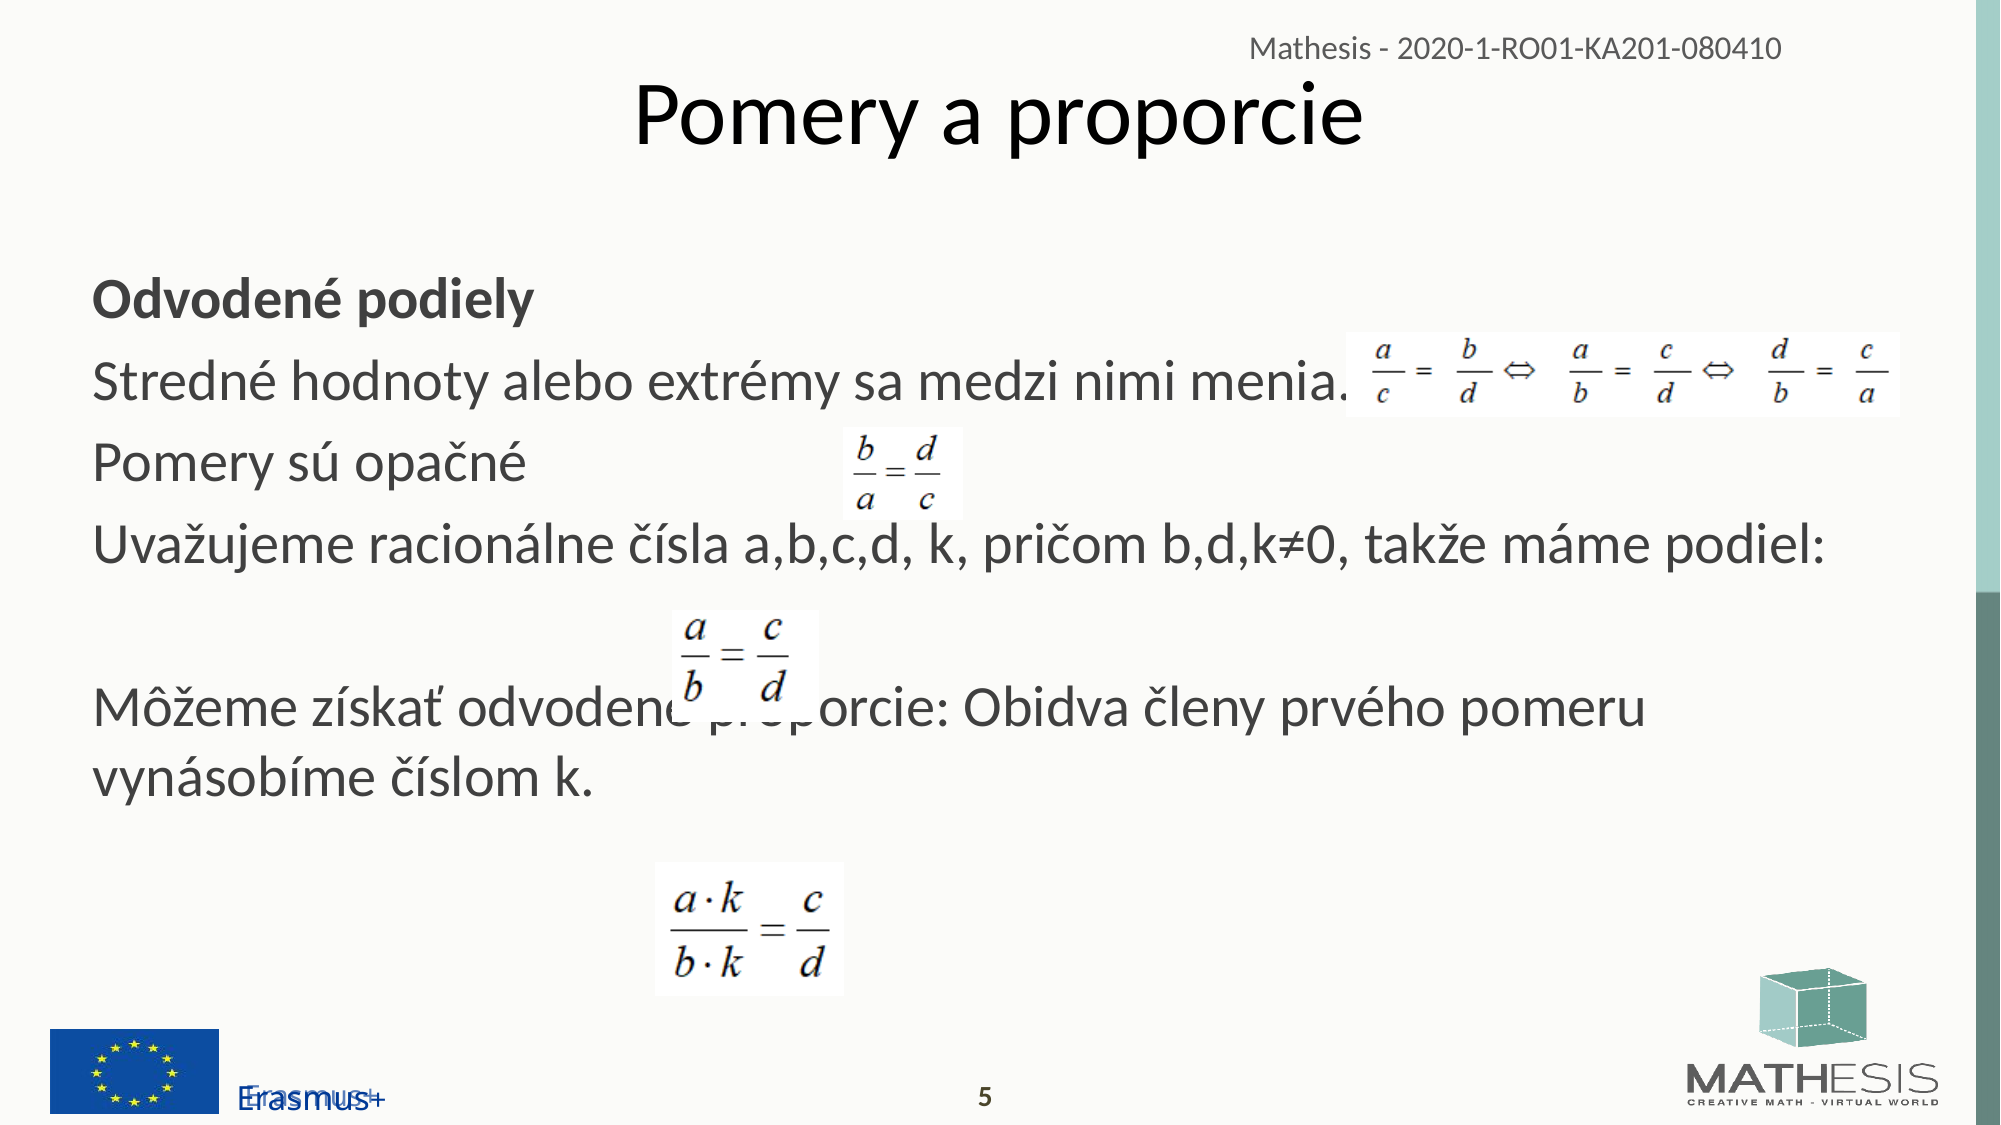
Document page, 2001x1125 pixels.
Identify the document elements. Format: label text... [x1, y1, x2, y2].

picture [50, 1029, 219, 1114]
picture [1346, 332, 1901, 418]
picture [655, 862, 844, 996]
picture [842, 427, 963, 521]
title Pomery a proporcie [99, 45, 1900, 233]
list Odvodené podiely Stredné hodnoty alebo extrémy sa medzi nimi menia. Pomery sú opačné Uvažujeme racionálne čísla a,b,c,d, k, pričom b,d,k≠0, takže máme podiel: Môžeme získať odvodené proporcie: Obidva členy prvého pomeru vynásobíme číslom k. [78, 252, 1879, 996]
picture [672, 610, 819, 722]
